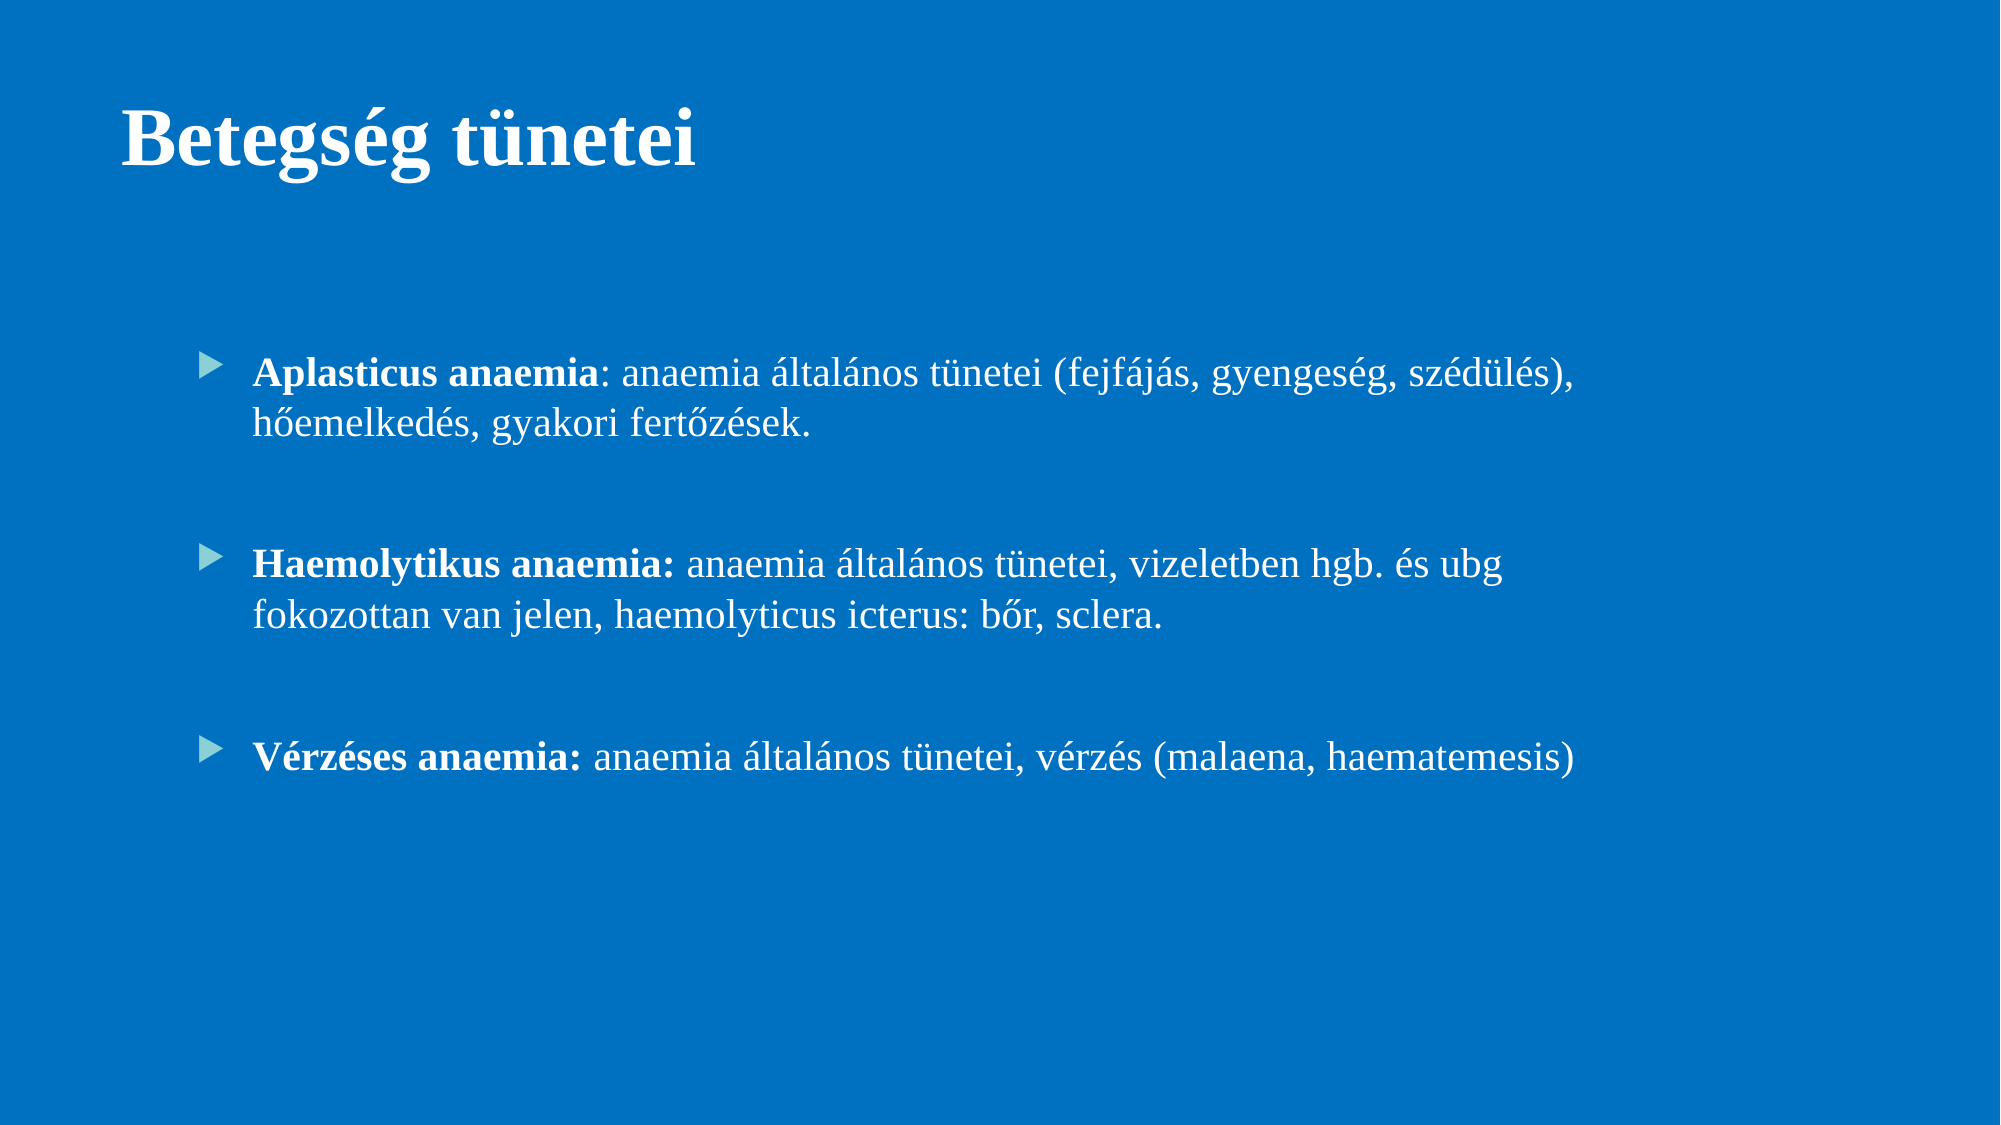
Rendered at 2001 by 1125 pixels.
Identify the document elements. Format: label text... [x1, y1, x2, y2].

title Betegség tünetei [106, 74, 1649, 304]
list Aplasticus anaemia: anaemia általános tünetei (fejfájás, gyengeség, szédülés), hőemelkedés, gyakori fertőzések. Haemolytikus anaemia: anaemia általános tünetei, vizeletben hgb. és ubg fokozottan van jelen, haemolyticus icterus: bőr, sclera. Vérzéses anaemia: anaemia általános tünetei, vérzés (malaena, haematemesis) [181, 336, 1649, 1025]
